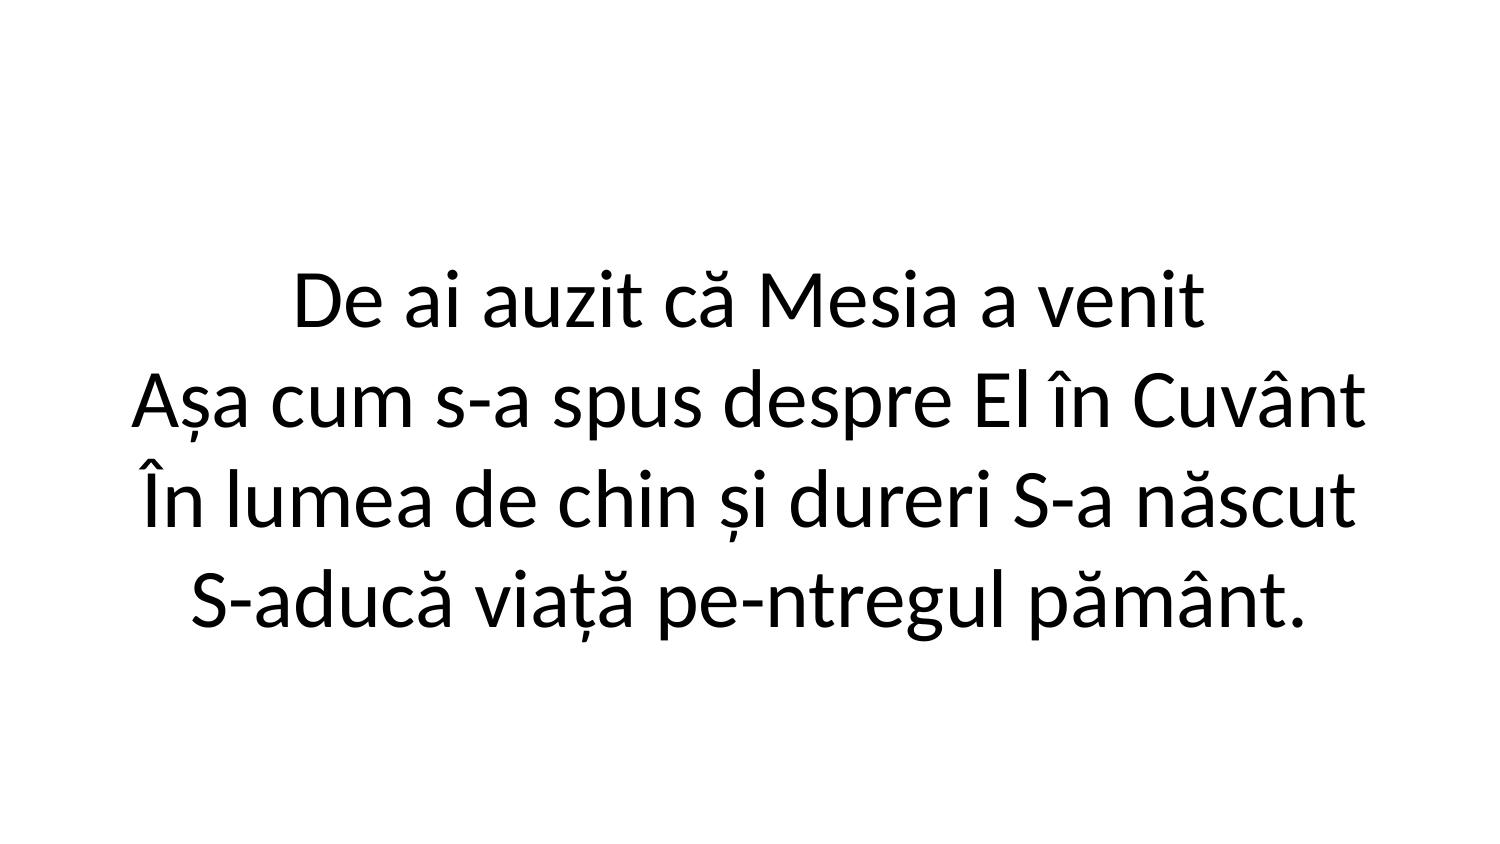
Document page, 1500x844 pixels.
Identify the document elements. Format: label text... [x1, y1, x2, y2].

text_box De ai auzit că Mesia a venit Așa cum s-a spus despre El în Cuvânt În lumea de chin și dureri S-a născut S-aducă viață pe-ntregul pământ. [116, 192, 1384, 652]
